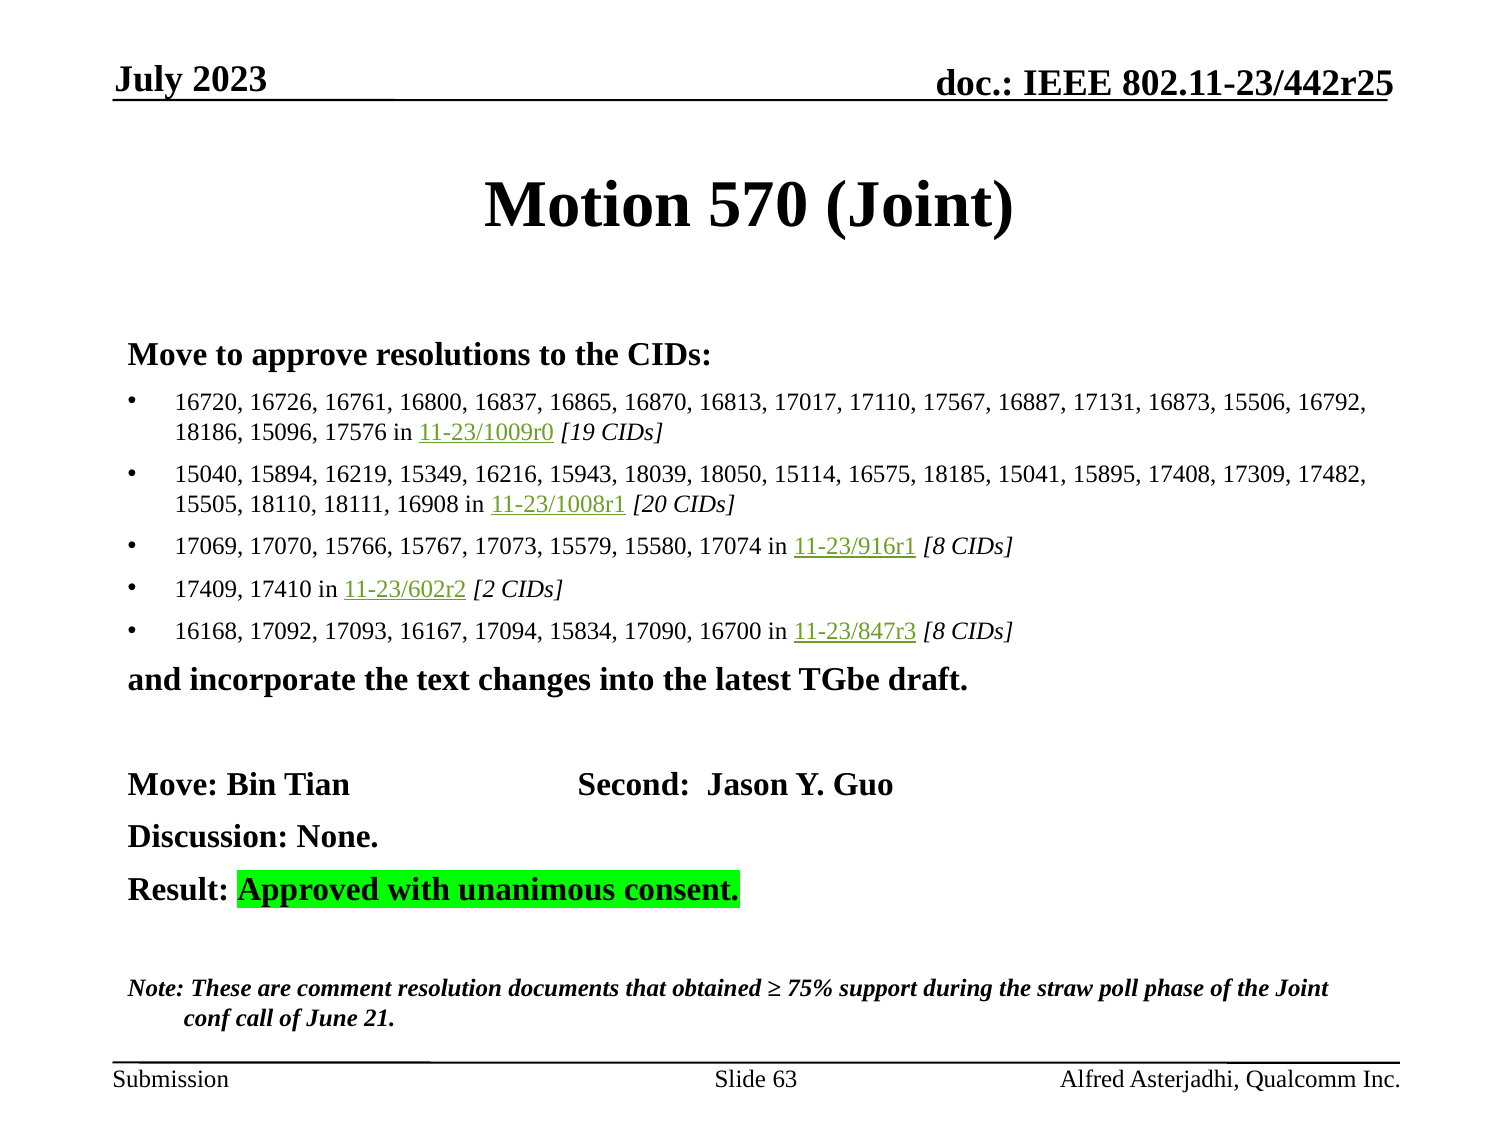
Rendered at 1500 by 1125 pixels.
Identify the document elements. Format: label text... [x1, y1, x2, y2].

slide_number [114, 54, 423, 100]
footer Alfred Asterjadhi, Qualcomm Inc. [878, 1061, 1402, 1093]
slide_number Slide 63 [712, 1061, 800, 1123]
list Move to approve resolutions to the CIDs: 16720, 16726, 16761, 16800, 16837, 16865, 16870, 16813, 17017, 17110, 17567, 16887, 17131, 16873, 15506, 16792, 18186, 15096, 17576 in 11-23/1009r0 [19 CIDs] 15040, 15894, 16219, 15349, 16216, 15943, 18039, 18050, 15114, 16575, 18185, 15041, 15895, 17408, 17309, 17482, 15505, 18110, 18111, 16908 in 11-23/1008r1 [20 CIDs] 17069, 17070, 15766, 15767, 17073, 15579, 15580, 17074 in 11-23/916r1 [8 CIDs] 17409, 17410 in 11-23/602r2 [2 CIDs] 16168, 17092, 17093, 16167, 17094, 15834, 17090, 16700 in 11-23/847r3 [8 CIDs] and incorporate the text changes into the latest TGbe draft. Move: Bin Tian Second: Jason Y. Guo Discussion: None. Result: Approved with unanimous consent. Note: These are comment resolution documents that obtained ≥ 75% support during the straw poll phase of the Joint conf call of June 21. [112, 324, 1388, 1063]
title Motion 570 (Joint) [112, 112, 1388, 288]
